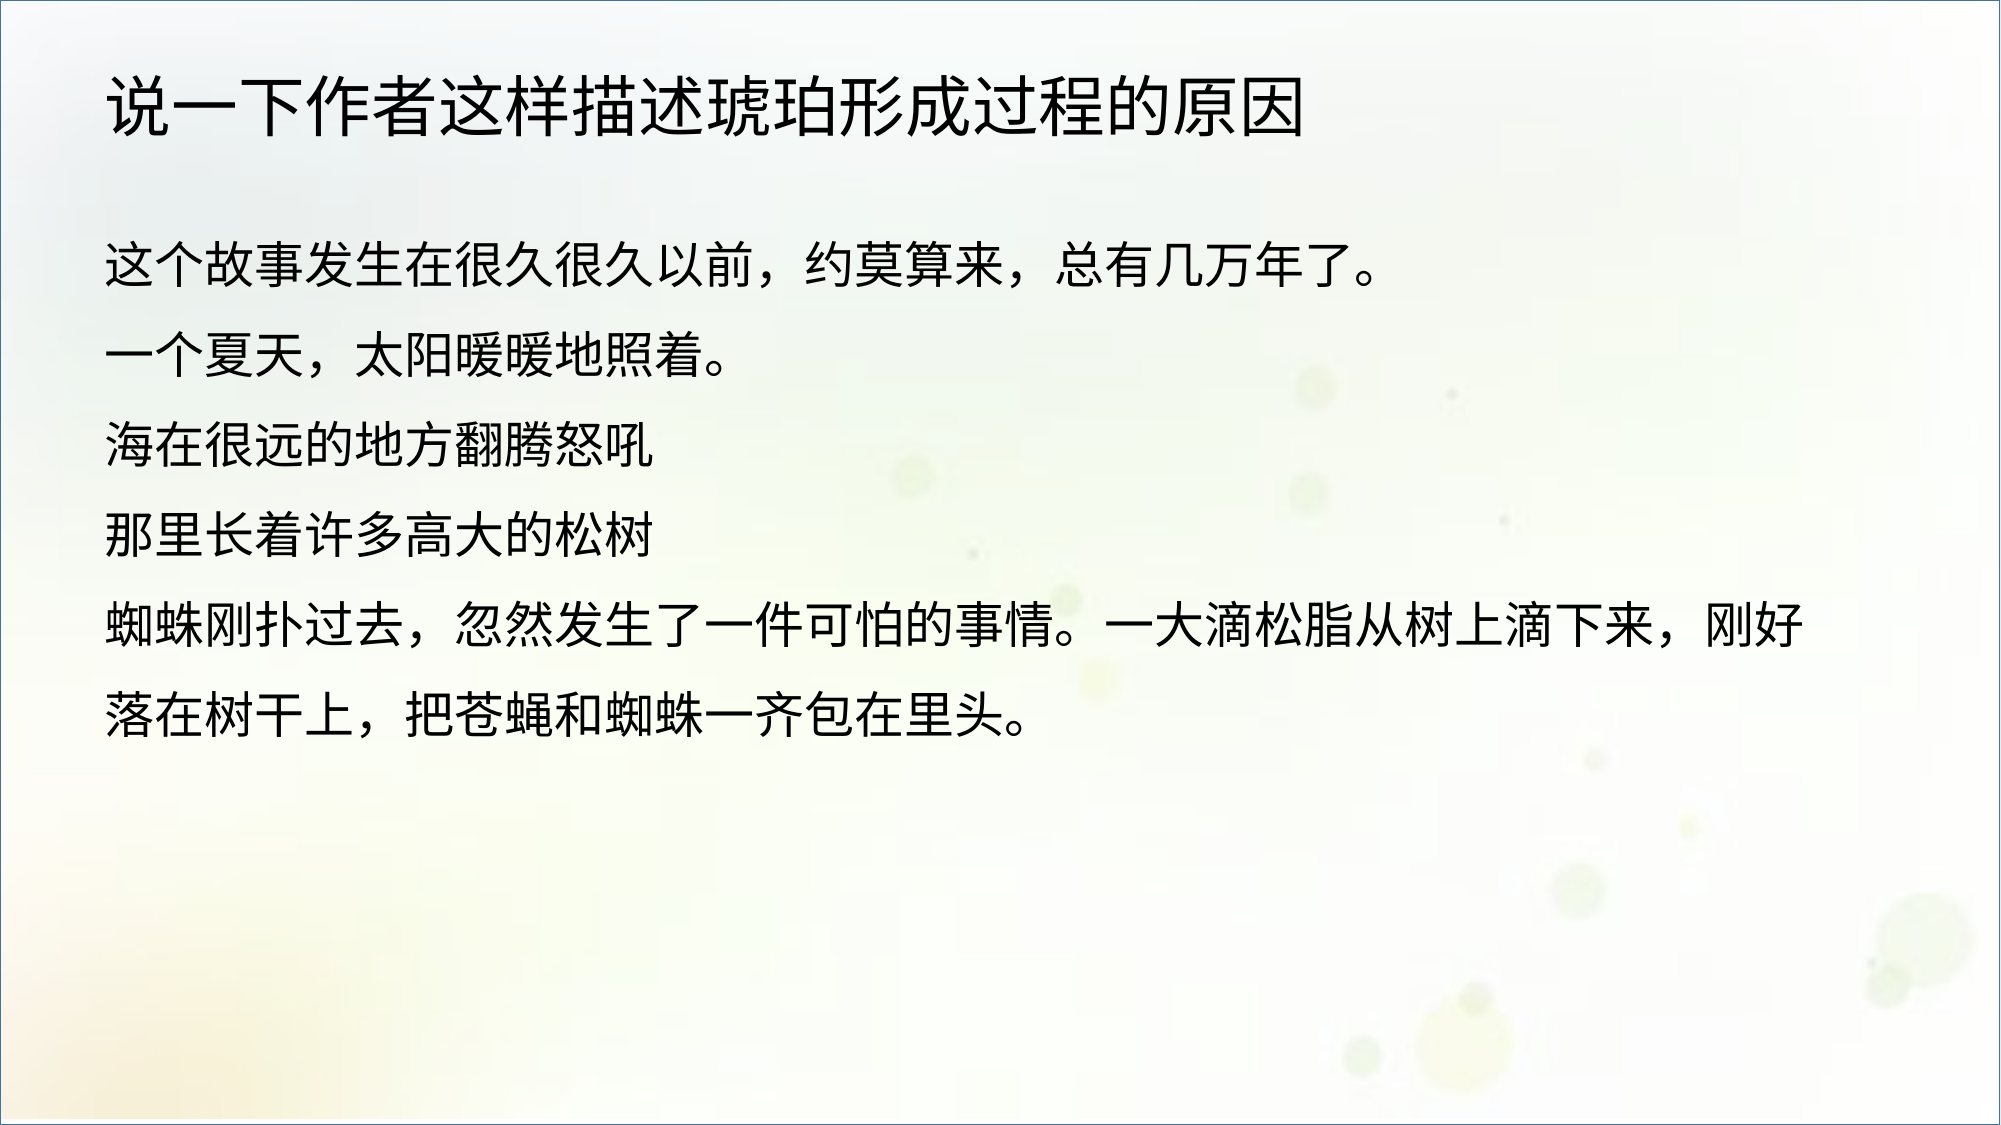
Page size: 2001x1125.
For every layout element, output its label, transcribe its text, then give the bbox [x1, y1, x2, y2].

text_box 这个故事发生在很久很久以前，约莫算来，总有几万年了。 一个夏天，太阳暖暖地照着。 海在很远的地方翻腾怒吼 那里长着许多高大的松树 蜘蛛刚扑过去，忽然发生了一件可怕的事情。一大滴松脂从树上滴下来，刚好落在树干上，把苍蝇和蜘蛛一齐包在里头。 [89, 195, 1863, 751]
text_box 说一下作者这样描述琥珀形成过程的原因 [89, 57, 1397, 153]
